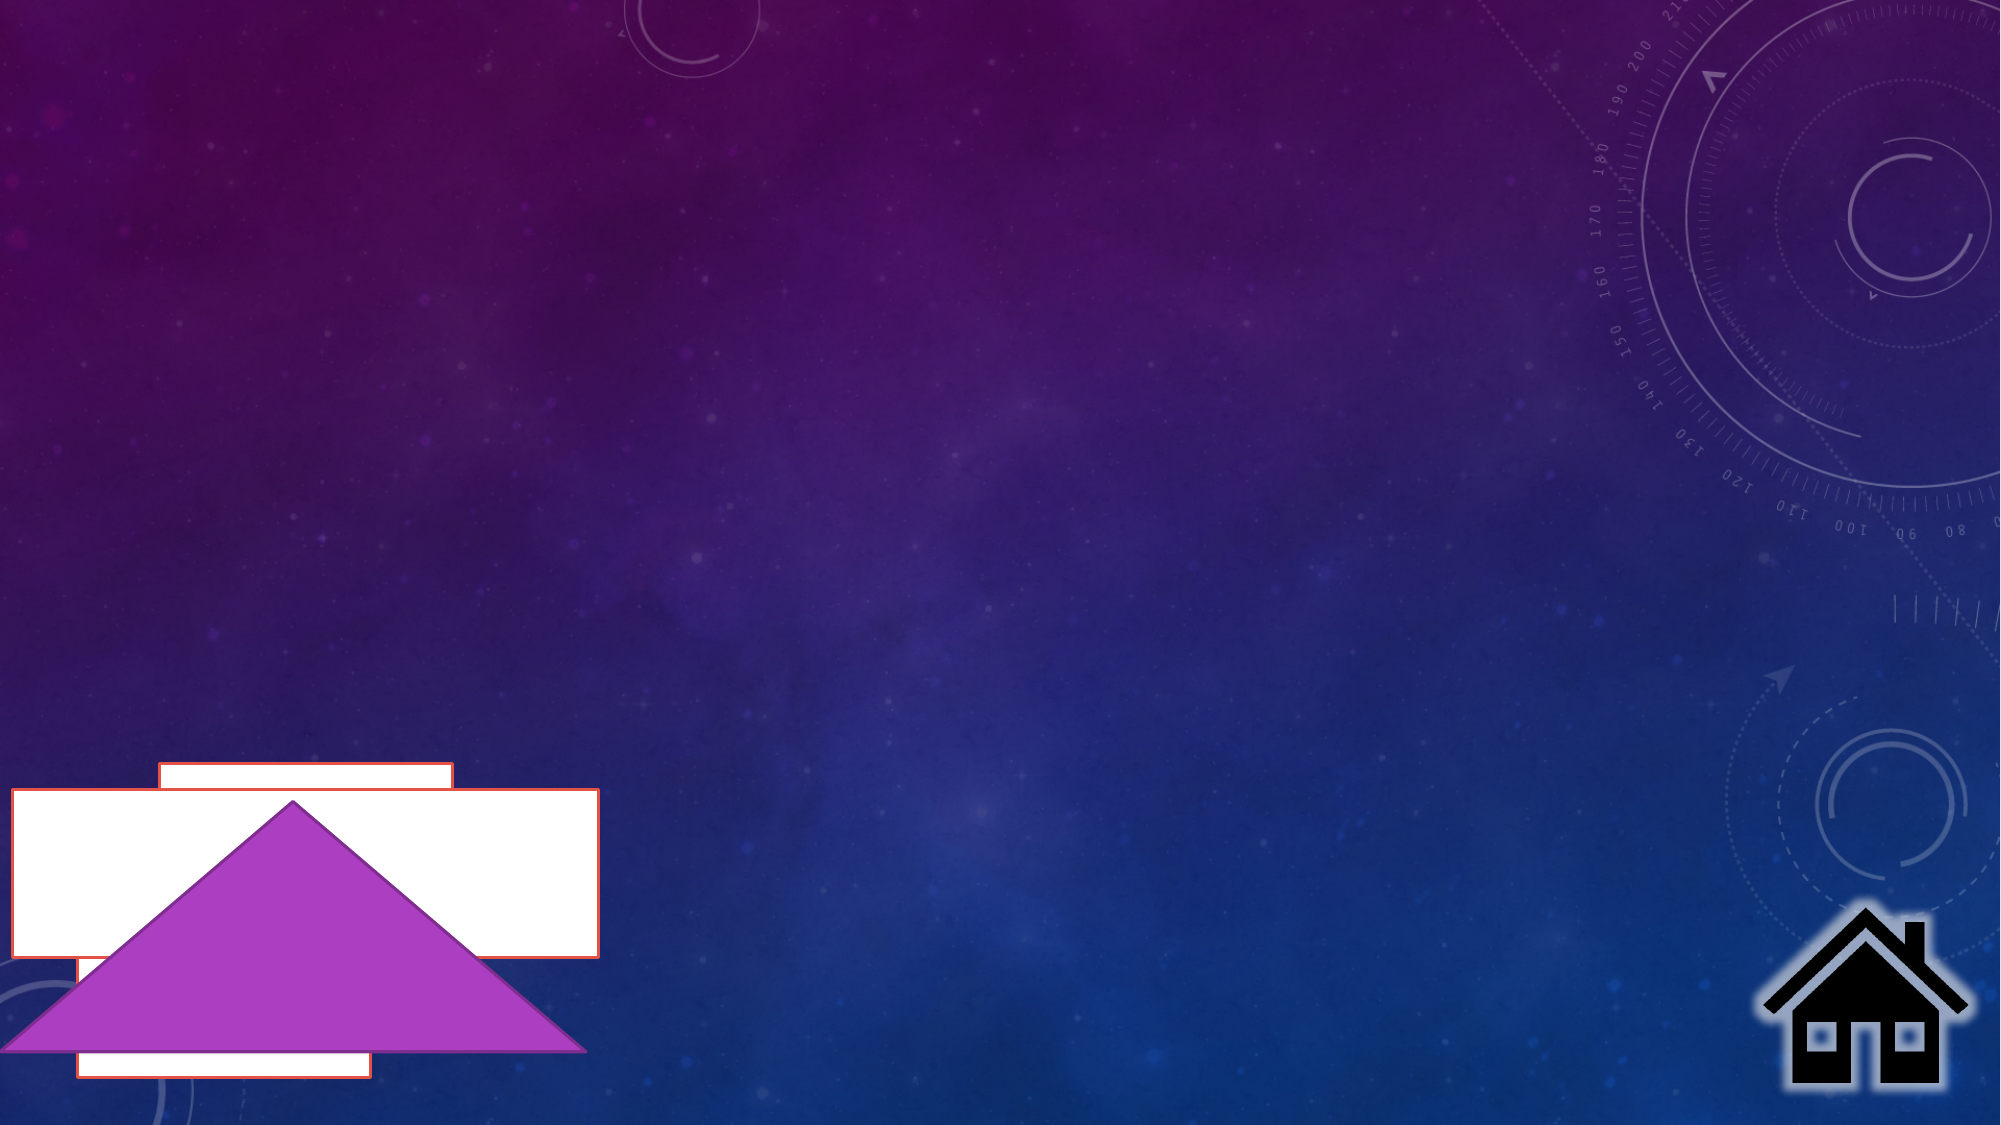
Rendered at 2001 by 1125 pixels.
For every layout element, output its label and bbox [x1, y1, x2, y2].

picture [0, 0, 2001, 1125]
text_box [76, 1054, 372, 1079]
text_box [11, 788, 600, 959]
text_box [0, 800, 588, 1054]
text_box [76, 959, 104, 983]
text_box [158, 762, 454, 788]
